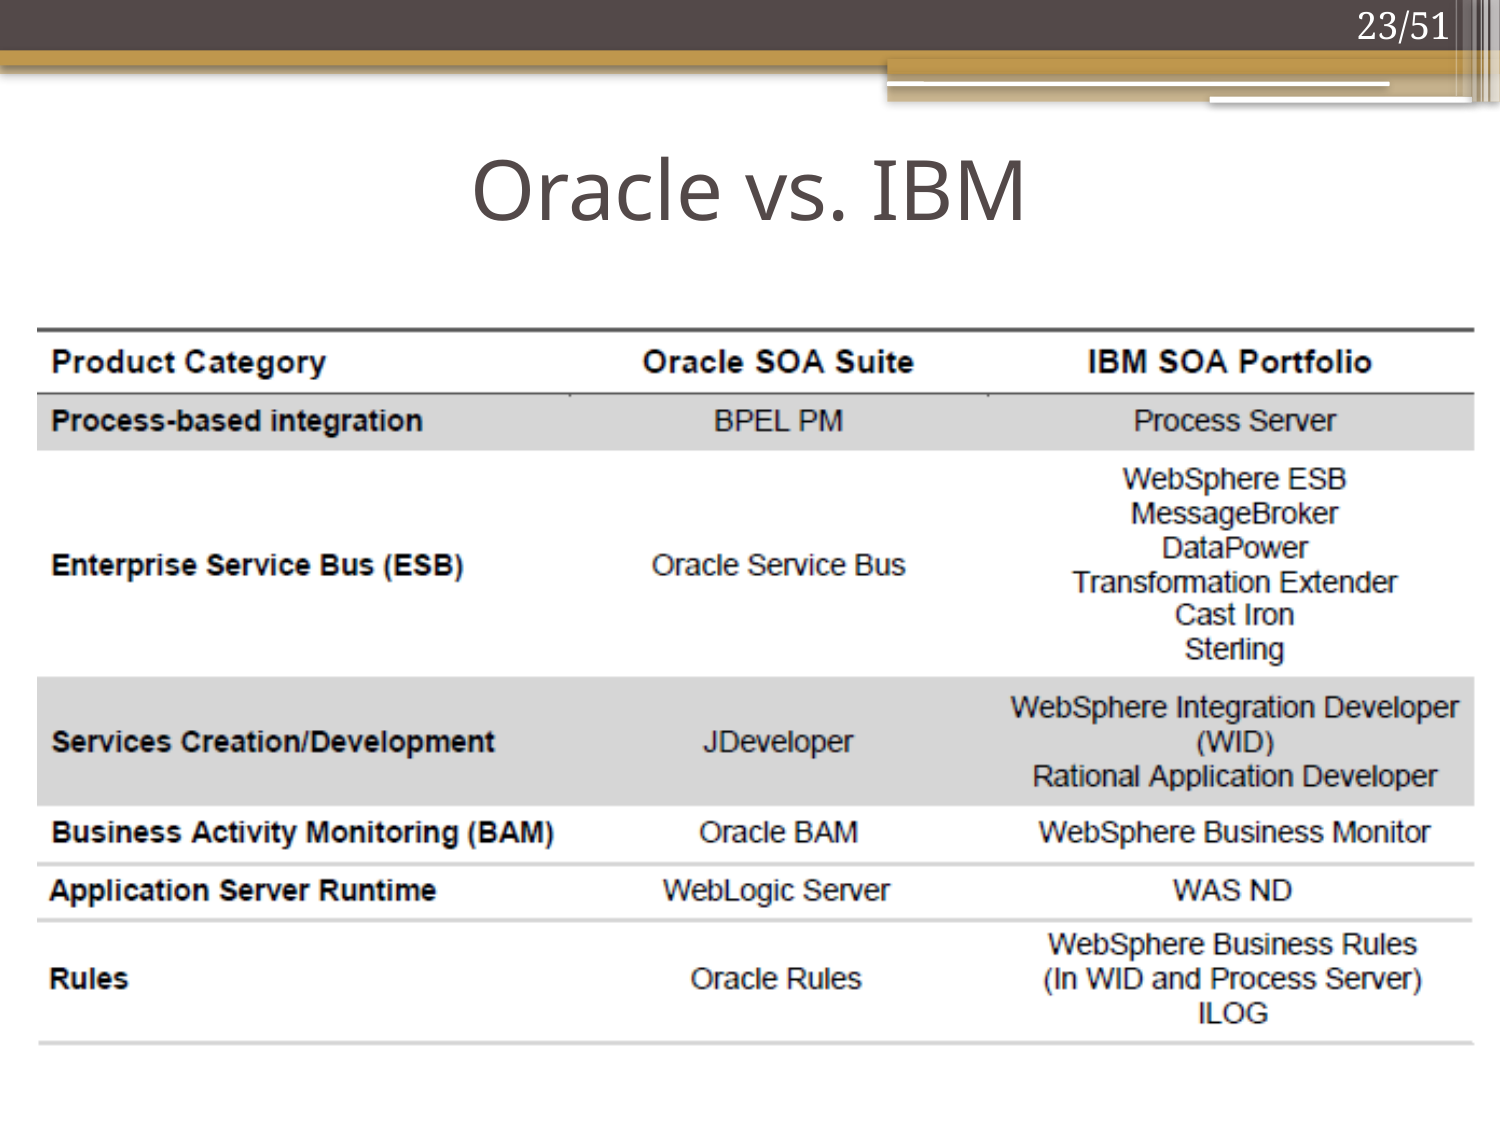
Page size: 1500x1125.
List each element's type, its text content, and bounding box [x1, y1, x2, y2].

title Oracle vs. IBM [75, 99, 1425, 275]
picture [37, 323, 1477, 1051]
slide_number 23/51 [1299, 0, 1466, 61]
